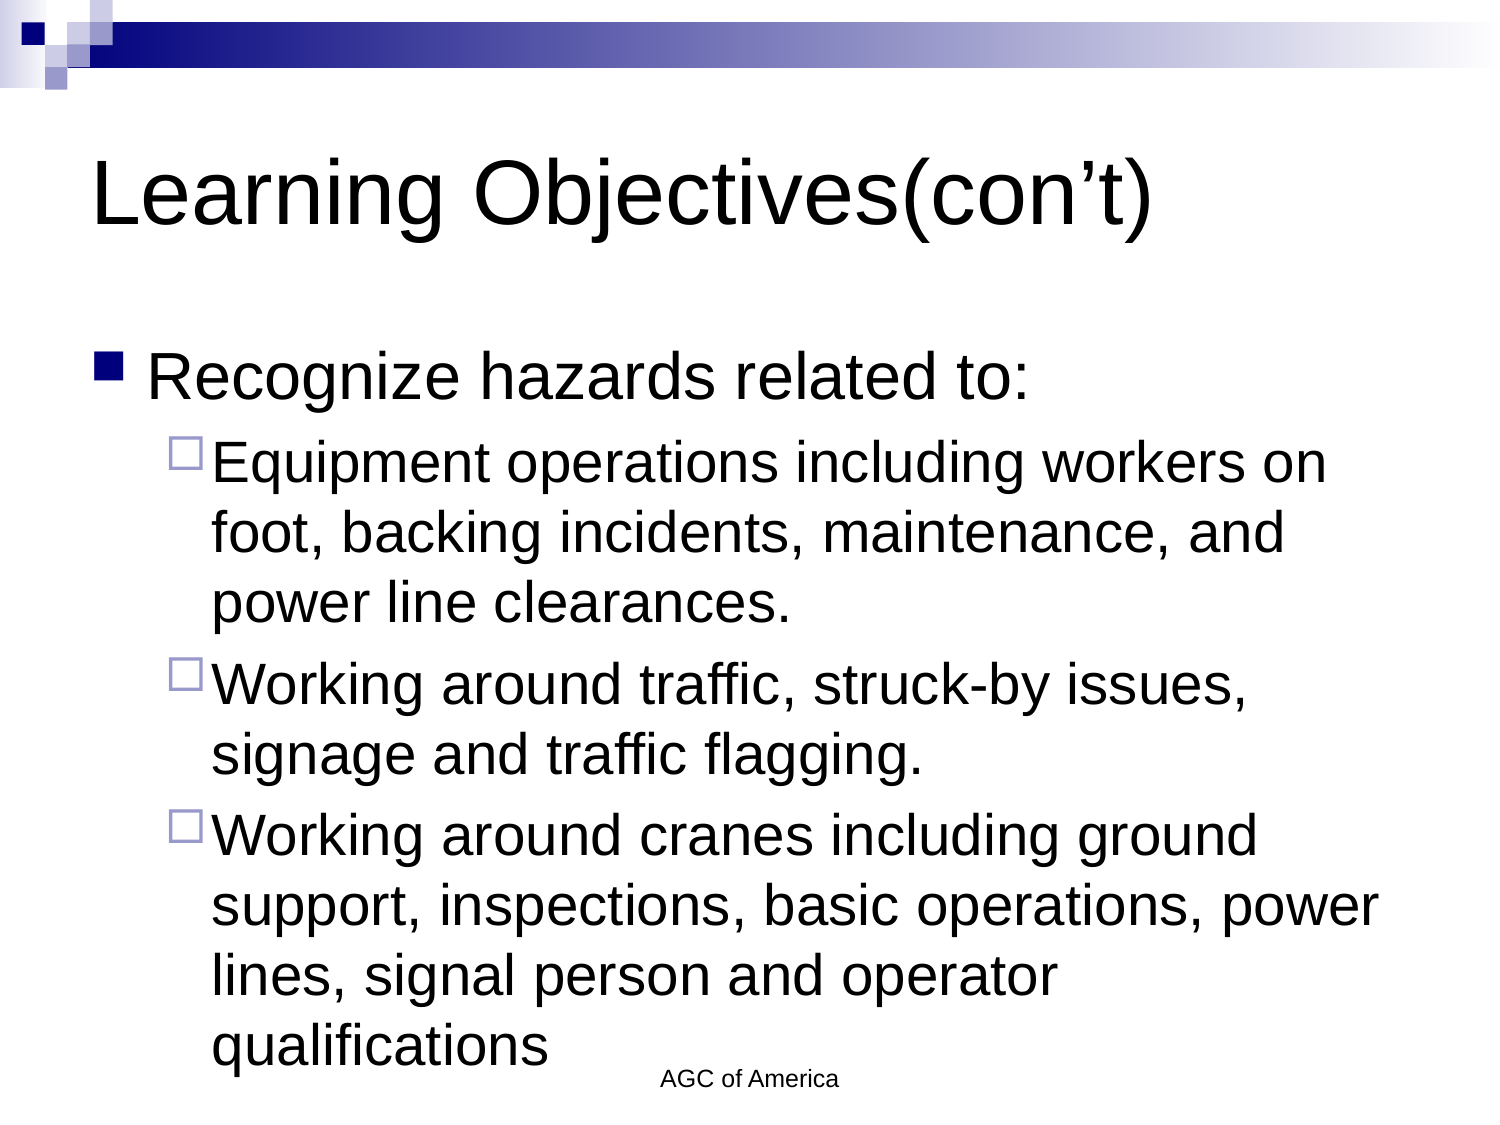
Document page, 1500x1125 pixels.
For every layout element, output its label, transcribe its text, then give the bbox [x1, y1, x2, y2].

footer AGC of America [512, 1025, 988, 1100]
title Learning Objectives(con’t) [75, 75, 1425, 300]
list Recognize hazards related to: Equipment operations including workers on foot, backing incidents, maintenance, and power line clearances. Working around traffic, struck-by issues, signage and traffic flagging. Working around cranes including ground support, inspections, basic operations, power lines, signal person and operator qualifications [75, 324, 1425, 963]
